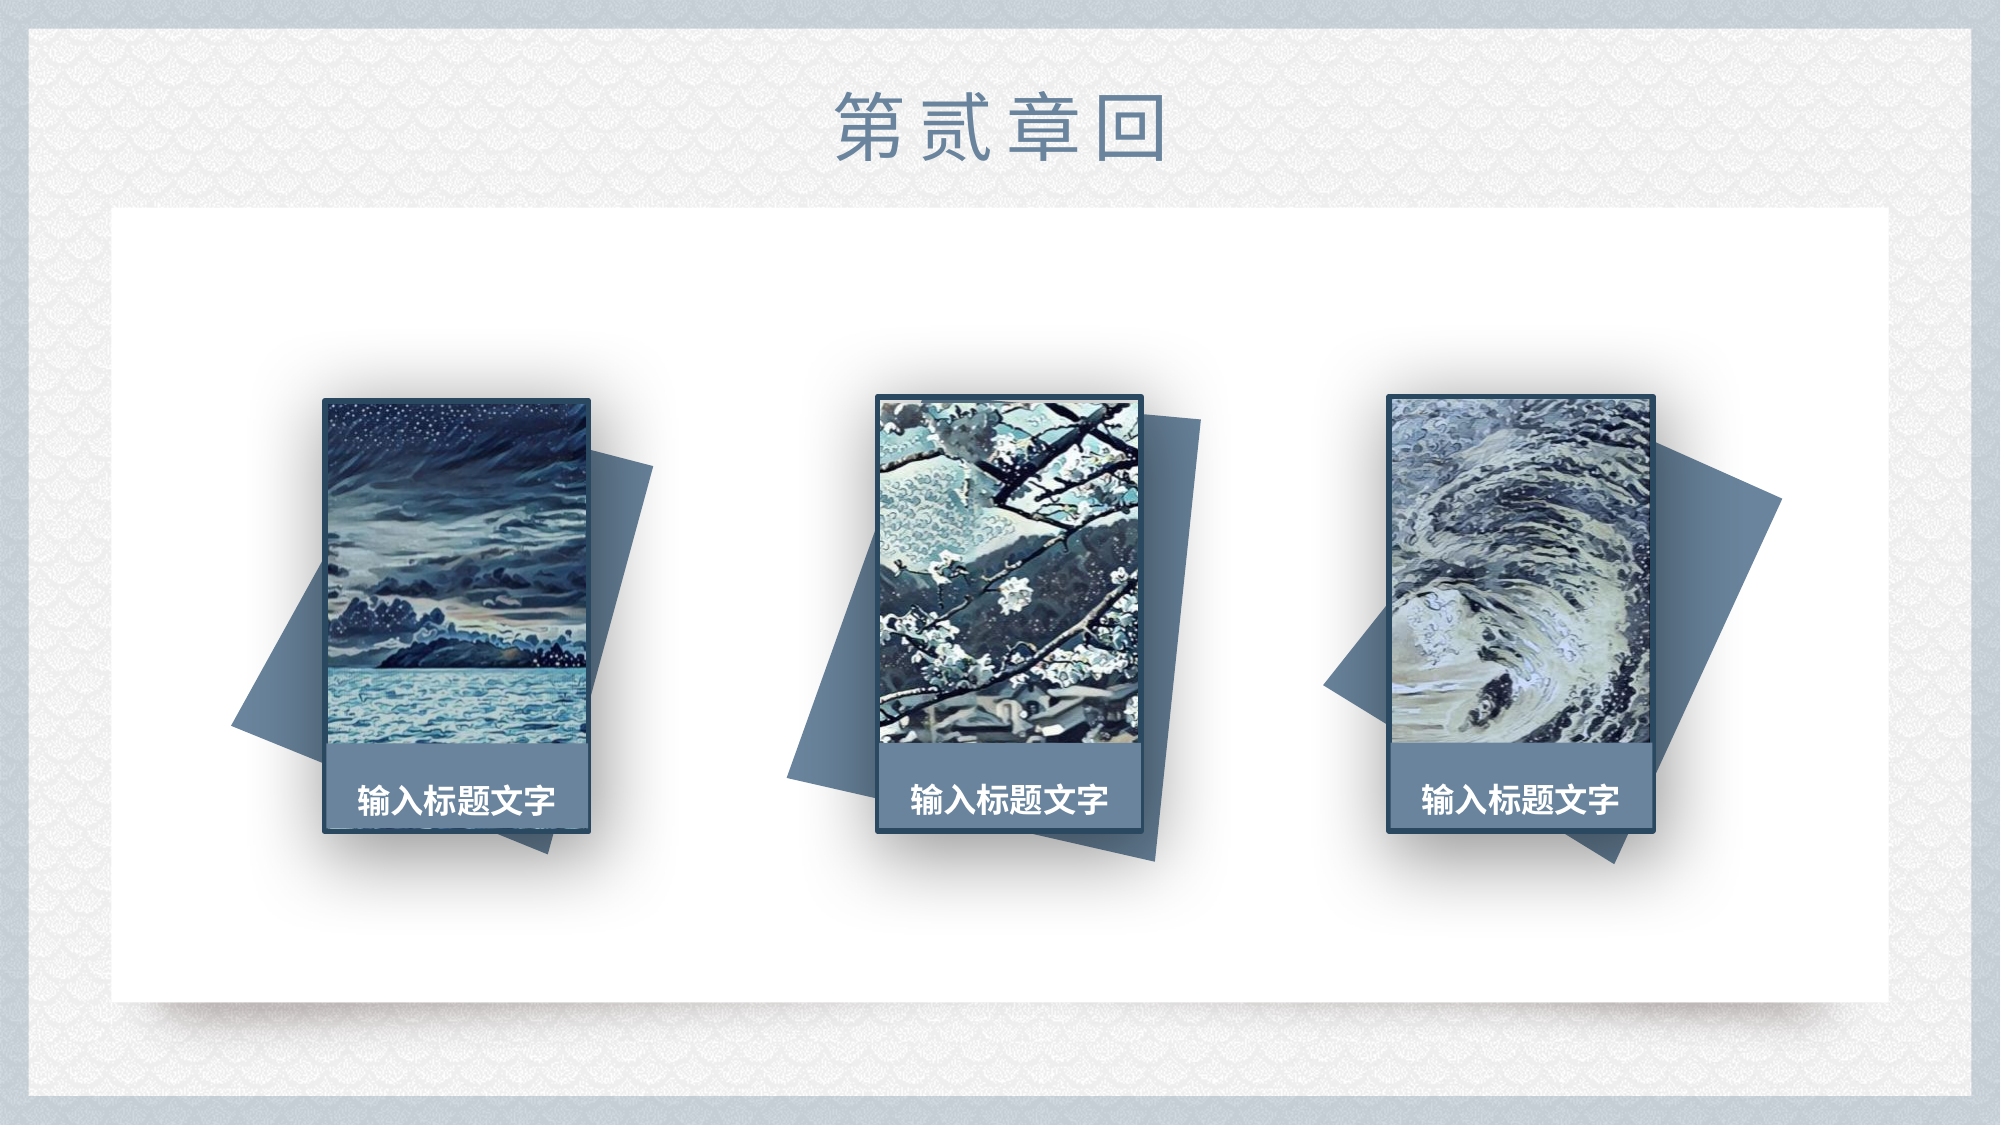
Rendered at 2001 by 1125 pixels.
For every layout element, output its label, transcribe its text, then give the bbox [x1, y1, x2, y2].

text_box [786, 684, 820, 786]
text_box 第贰章回 [816, 72, 1184, 178]
text_box [231, 658, 268, 741]
picture [30, 30, 1970, 1095]
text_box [879, 742, 1141, 828]
text_box ` [0, 0, 2000, 1125]
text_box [1391, 399, 1744, 828]
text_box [1390, 742, 1653, 828]
text_box [111, 207, 1889, 1000]
